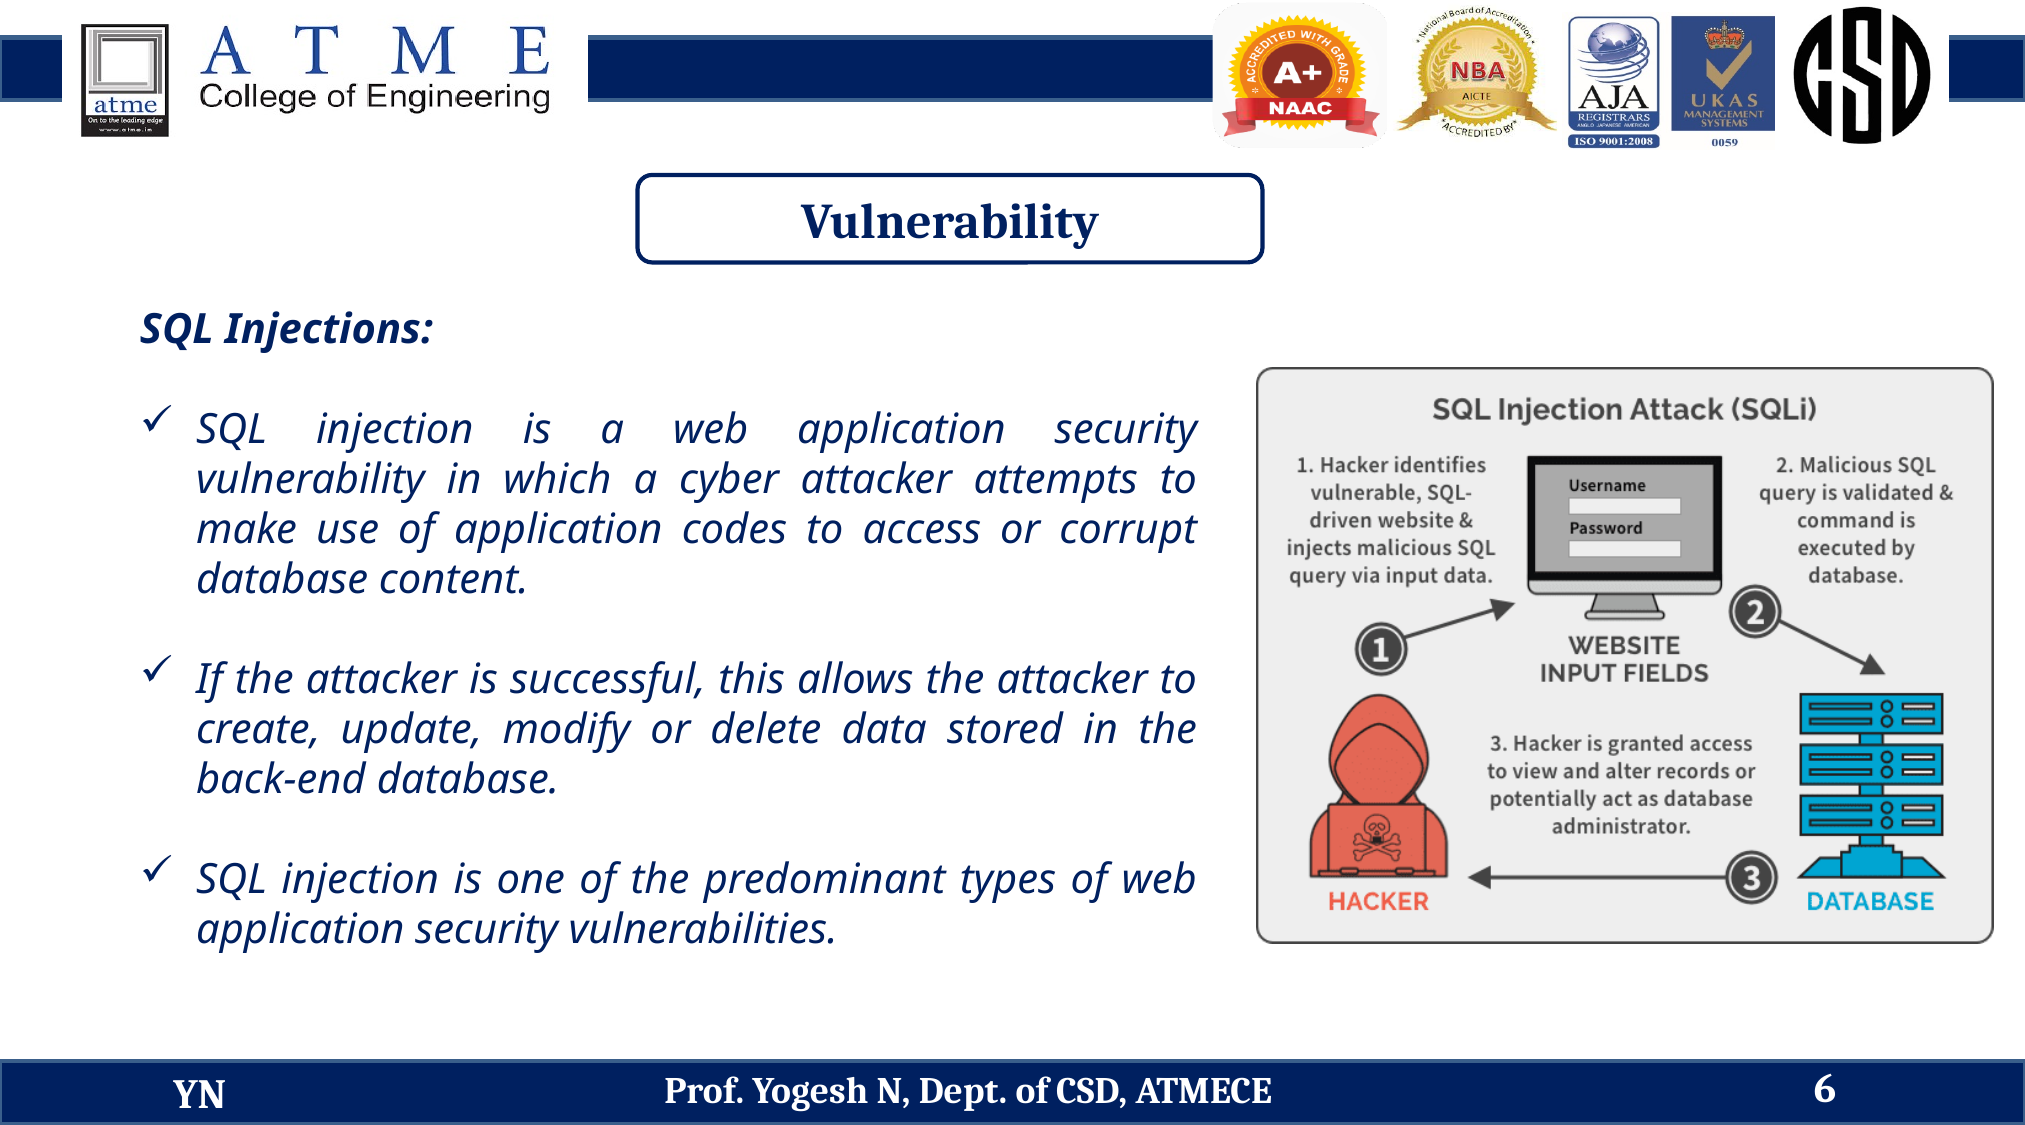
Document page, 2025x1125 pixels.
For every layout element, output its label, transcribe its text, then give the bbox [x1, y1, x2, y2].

picture [62, 0, 588, 157]
text_box 6 [1625, 1053, 2025, 1125]
text_box YN [0, 1059, 400, 1125]
picture [1212, 0, 1949, 150]
text_box SQL Injections: SQL injection is a web application security vulnerability in which a cyber attacker attempts to make use of application codes to access or corrupt database content. If the attacker is successful, this allows the attacker to create, update, modify or delete data stored in the back-end database. SQL injection is one of the predominant types of web application security vulnerabilities. [125, 294, 1213, 960]
picture [1255, 367, 1994, 944]
text_box Vulnerability [635, 172, 1265, 265]
text_box Prof. Yogesh N, Dept. of CSD, ATMECE [562, 1058, 1375, 1119]
